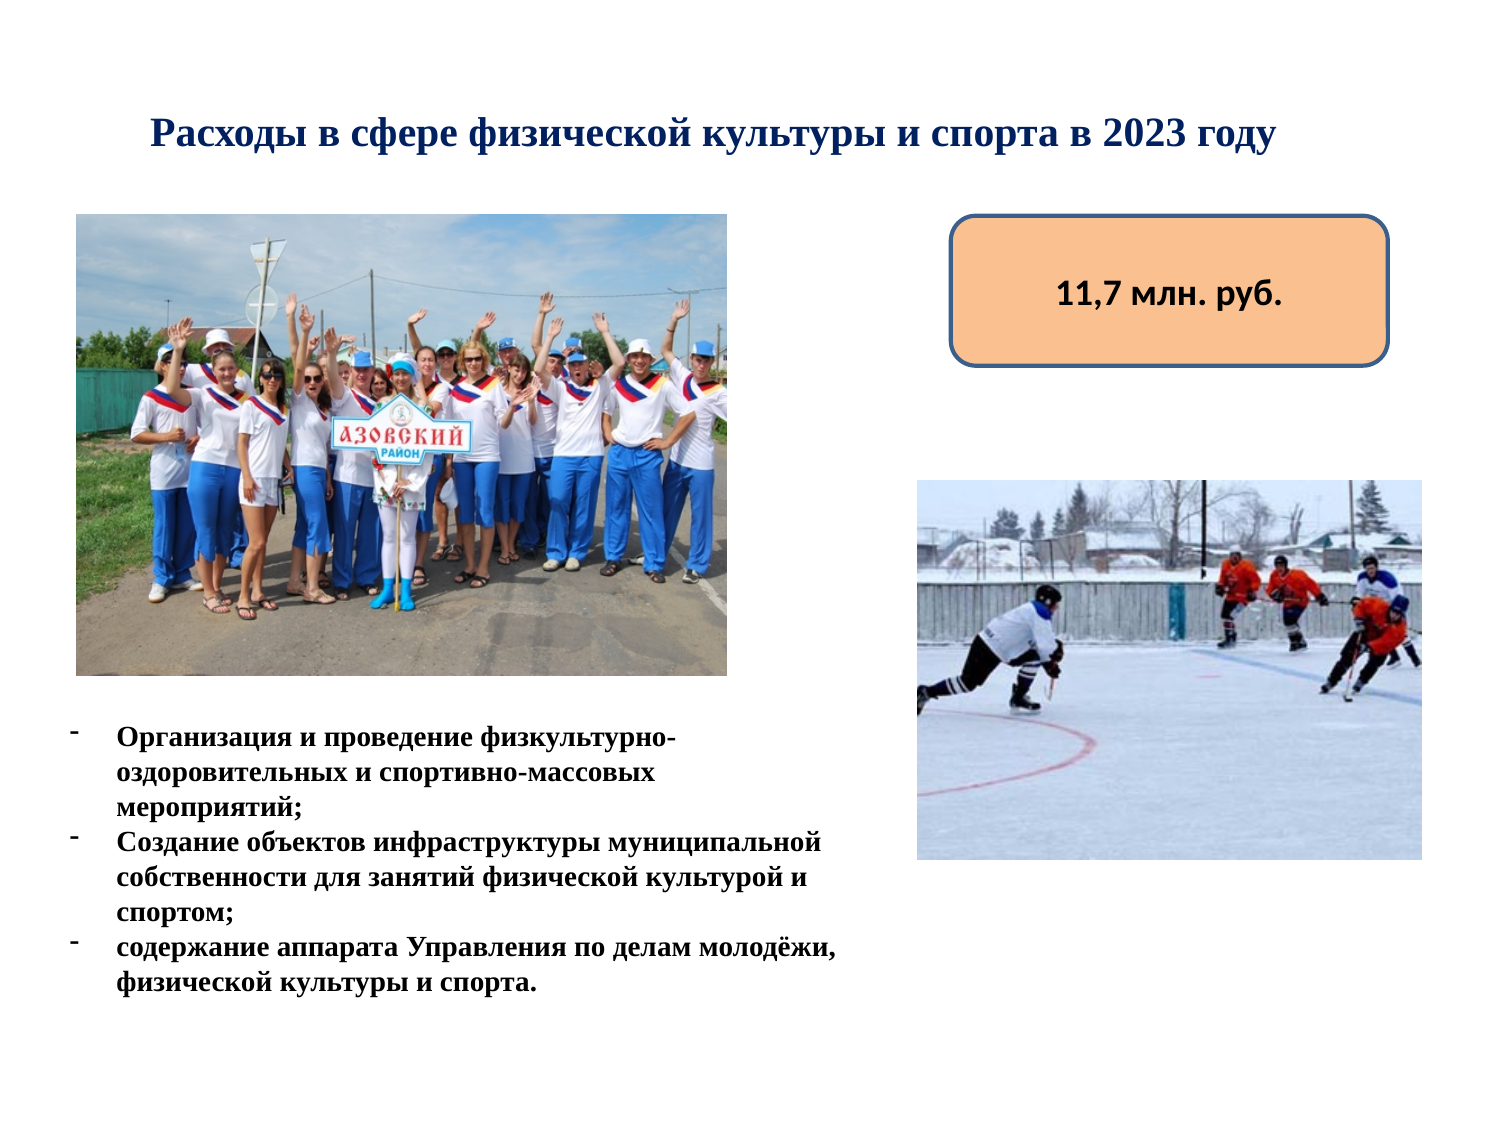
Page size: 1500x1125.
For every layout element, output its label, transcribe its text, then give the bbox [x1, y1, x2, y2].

text_box Организация и проведение физкультурно-оздоровительных и спортивно-массовых мероприятий; Создание объектов инфраструктуры муниципальной собственности для занятий физической культурой и спортом; содержание аппарата Управления по делам молодёжи, физической культуры и спорта. [54, 710, 857, 1005]
text_box 11,7 млн. руб. [948, 213, 1390, 368]
title Расходы в сфере физической культуры и спорта в 2023 году [75, 62, 1353, 197]
picture [916, 480, 1422, 860]
picture [76, 214, 727, 676]
